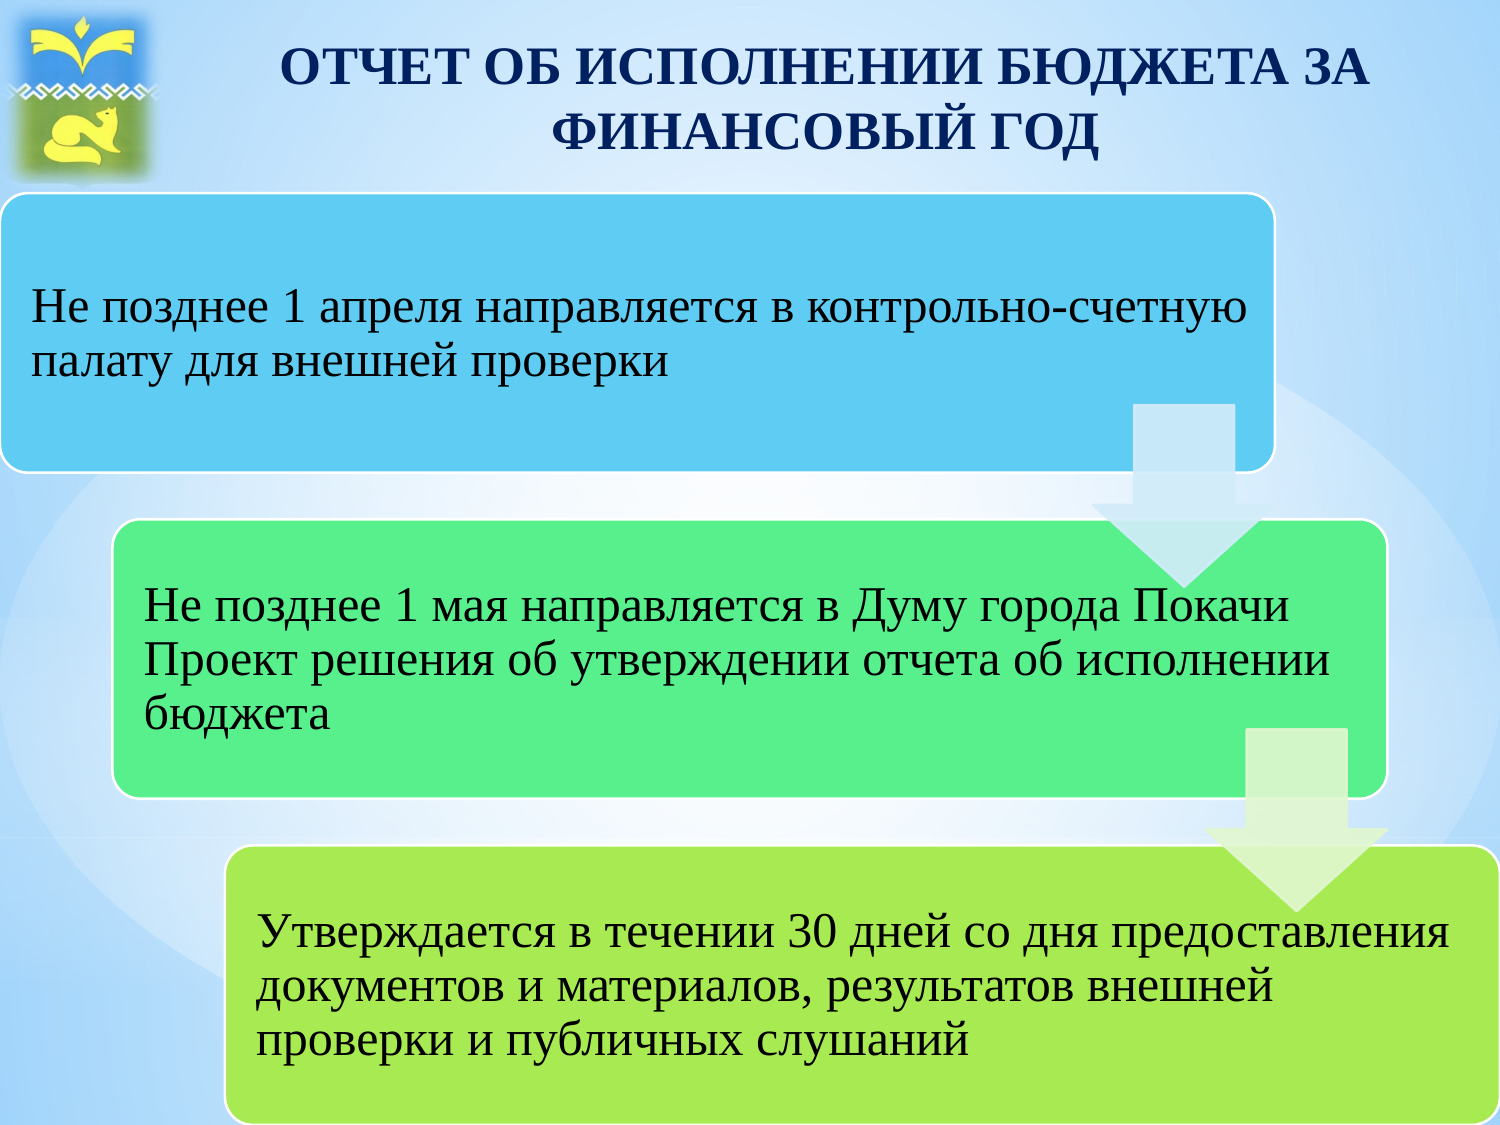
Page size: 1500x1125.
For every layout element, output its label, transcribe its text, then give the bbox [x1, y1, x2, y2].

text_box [0, 192, 1500, 1125]
title ОТЧЕТ ОБ ИСПОЛНЕНИИ БЮДЖЕТА ЗА ФИНАНСОВЫЙ ГОД [169, 23, 1500, 142]
picture [0, 0, 165, 192]
